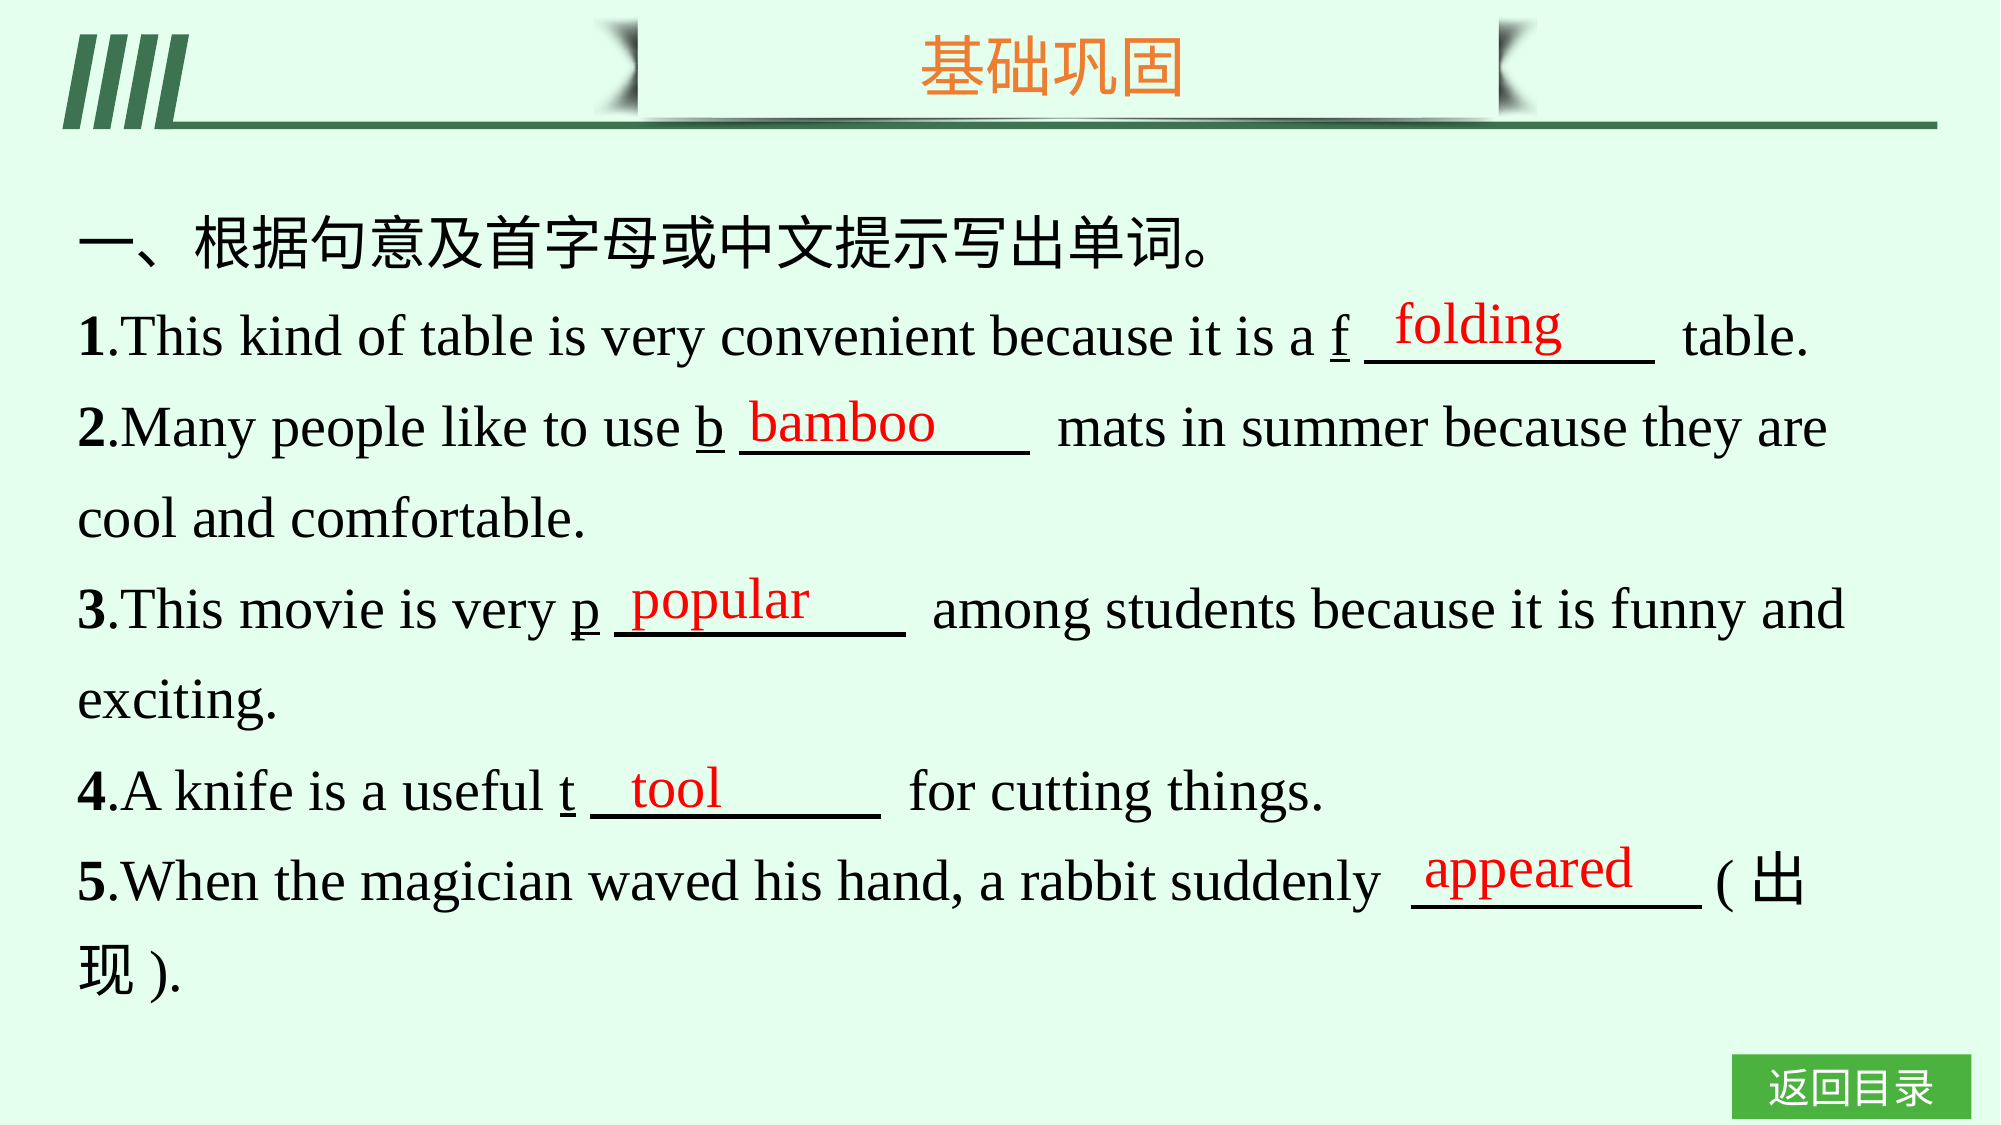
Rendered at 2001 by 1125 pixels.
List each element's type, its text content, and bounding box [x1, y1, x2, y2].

text_box popular [617, 538, 826, 638]
text_box 一、根据句意及首字母或中文提示写出单词。 1.This kind of table is very convenient because it is a f table. 2.Many people like to use b mats in summer because they are cool and comfortable. 3.This movie is very p among students because it is funny and exciting. 4.A knife is a useful t for cutting things. 5.When the magician waved his hand, a rabbit suddenly (出现). [62, 177, 1938, 1011]
text_box tool [616, 727, 738, 827]
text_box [594, 16, 1537, 127]
text_box appeared [1409, 808, 1650, 907]
text_box bamboo [734, 361, 953, 461]
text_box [62, 34, 1938, 130]
text_box folding [1379, 264, 1579, 363]
